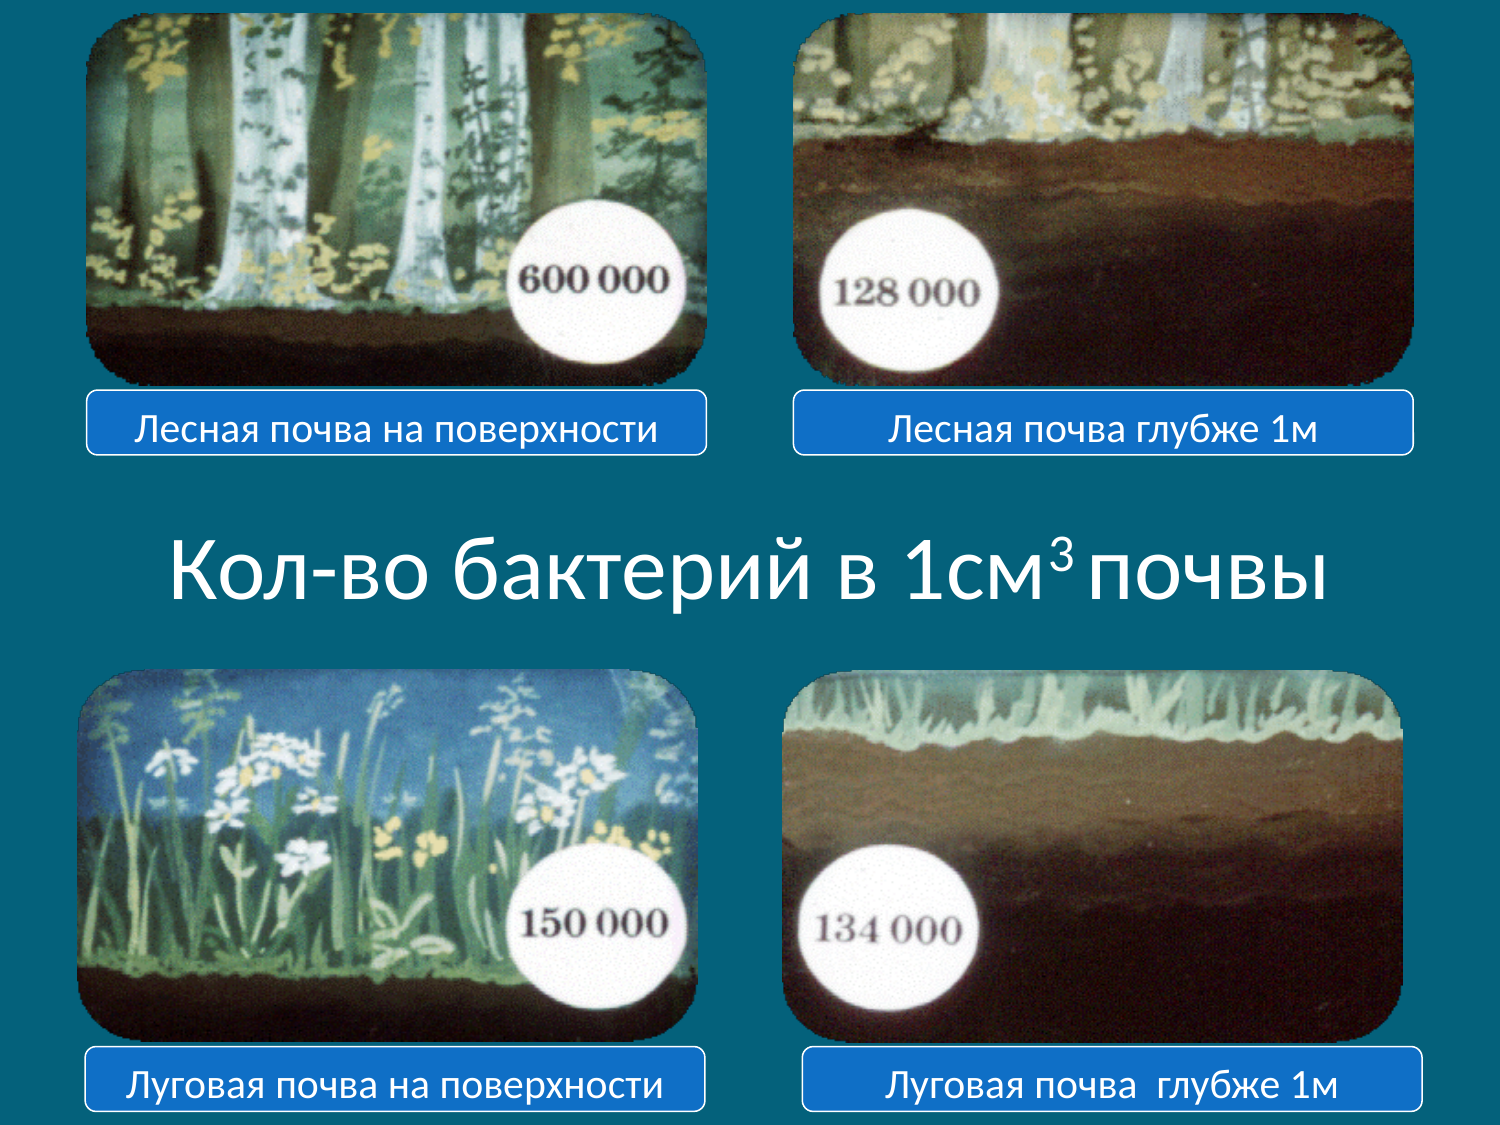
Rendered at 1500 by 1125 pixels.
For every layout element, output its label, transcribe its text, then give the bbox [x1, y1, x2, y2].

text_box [782, 670, 1423, 1112]
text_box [77, 669, 706, 1112]
title Кол-во бактерий в 1см3 почвы [75, 468, 1425, 657]
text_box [86, 13, 707, 456]
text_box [793, 13, 1414, 456]
